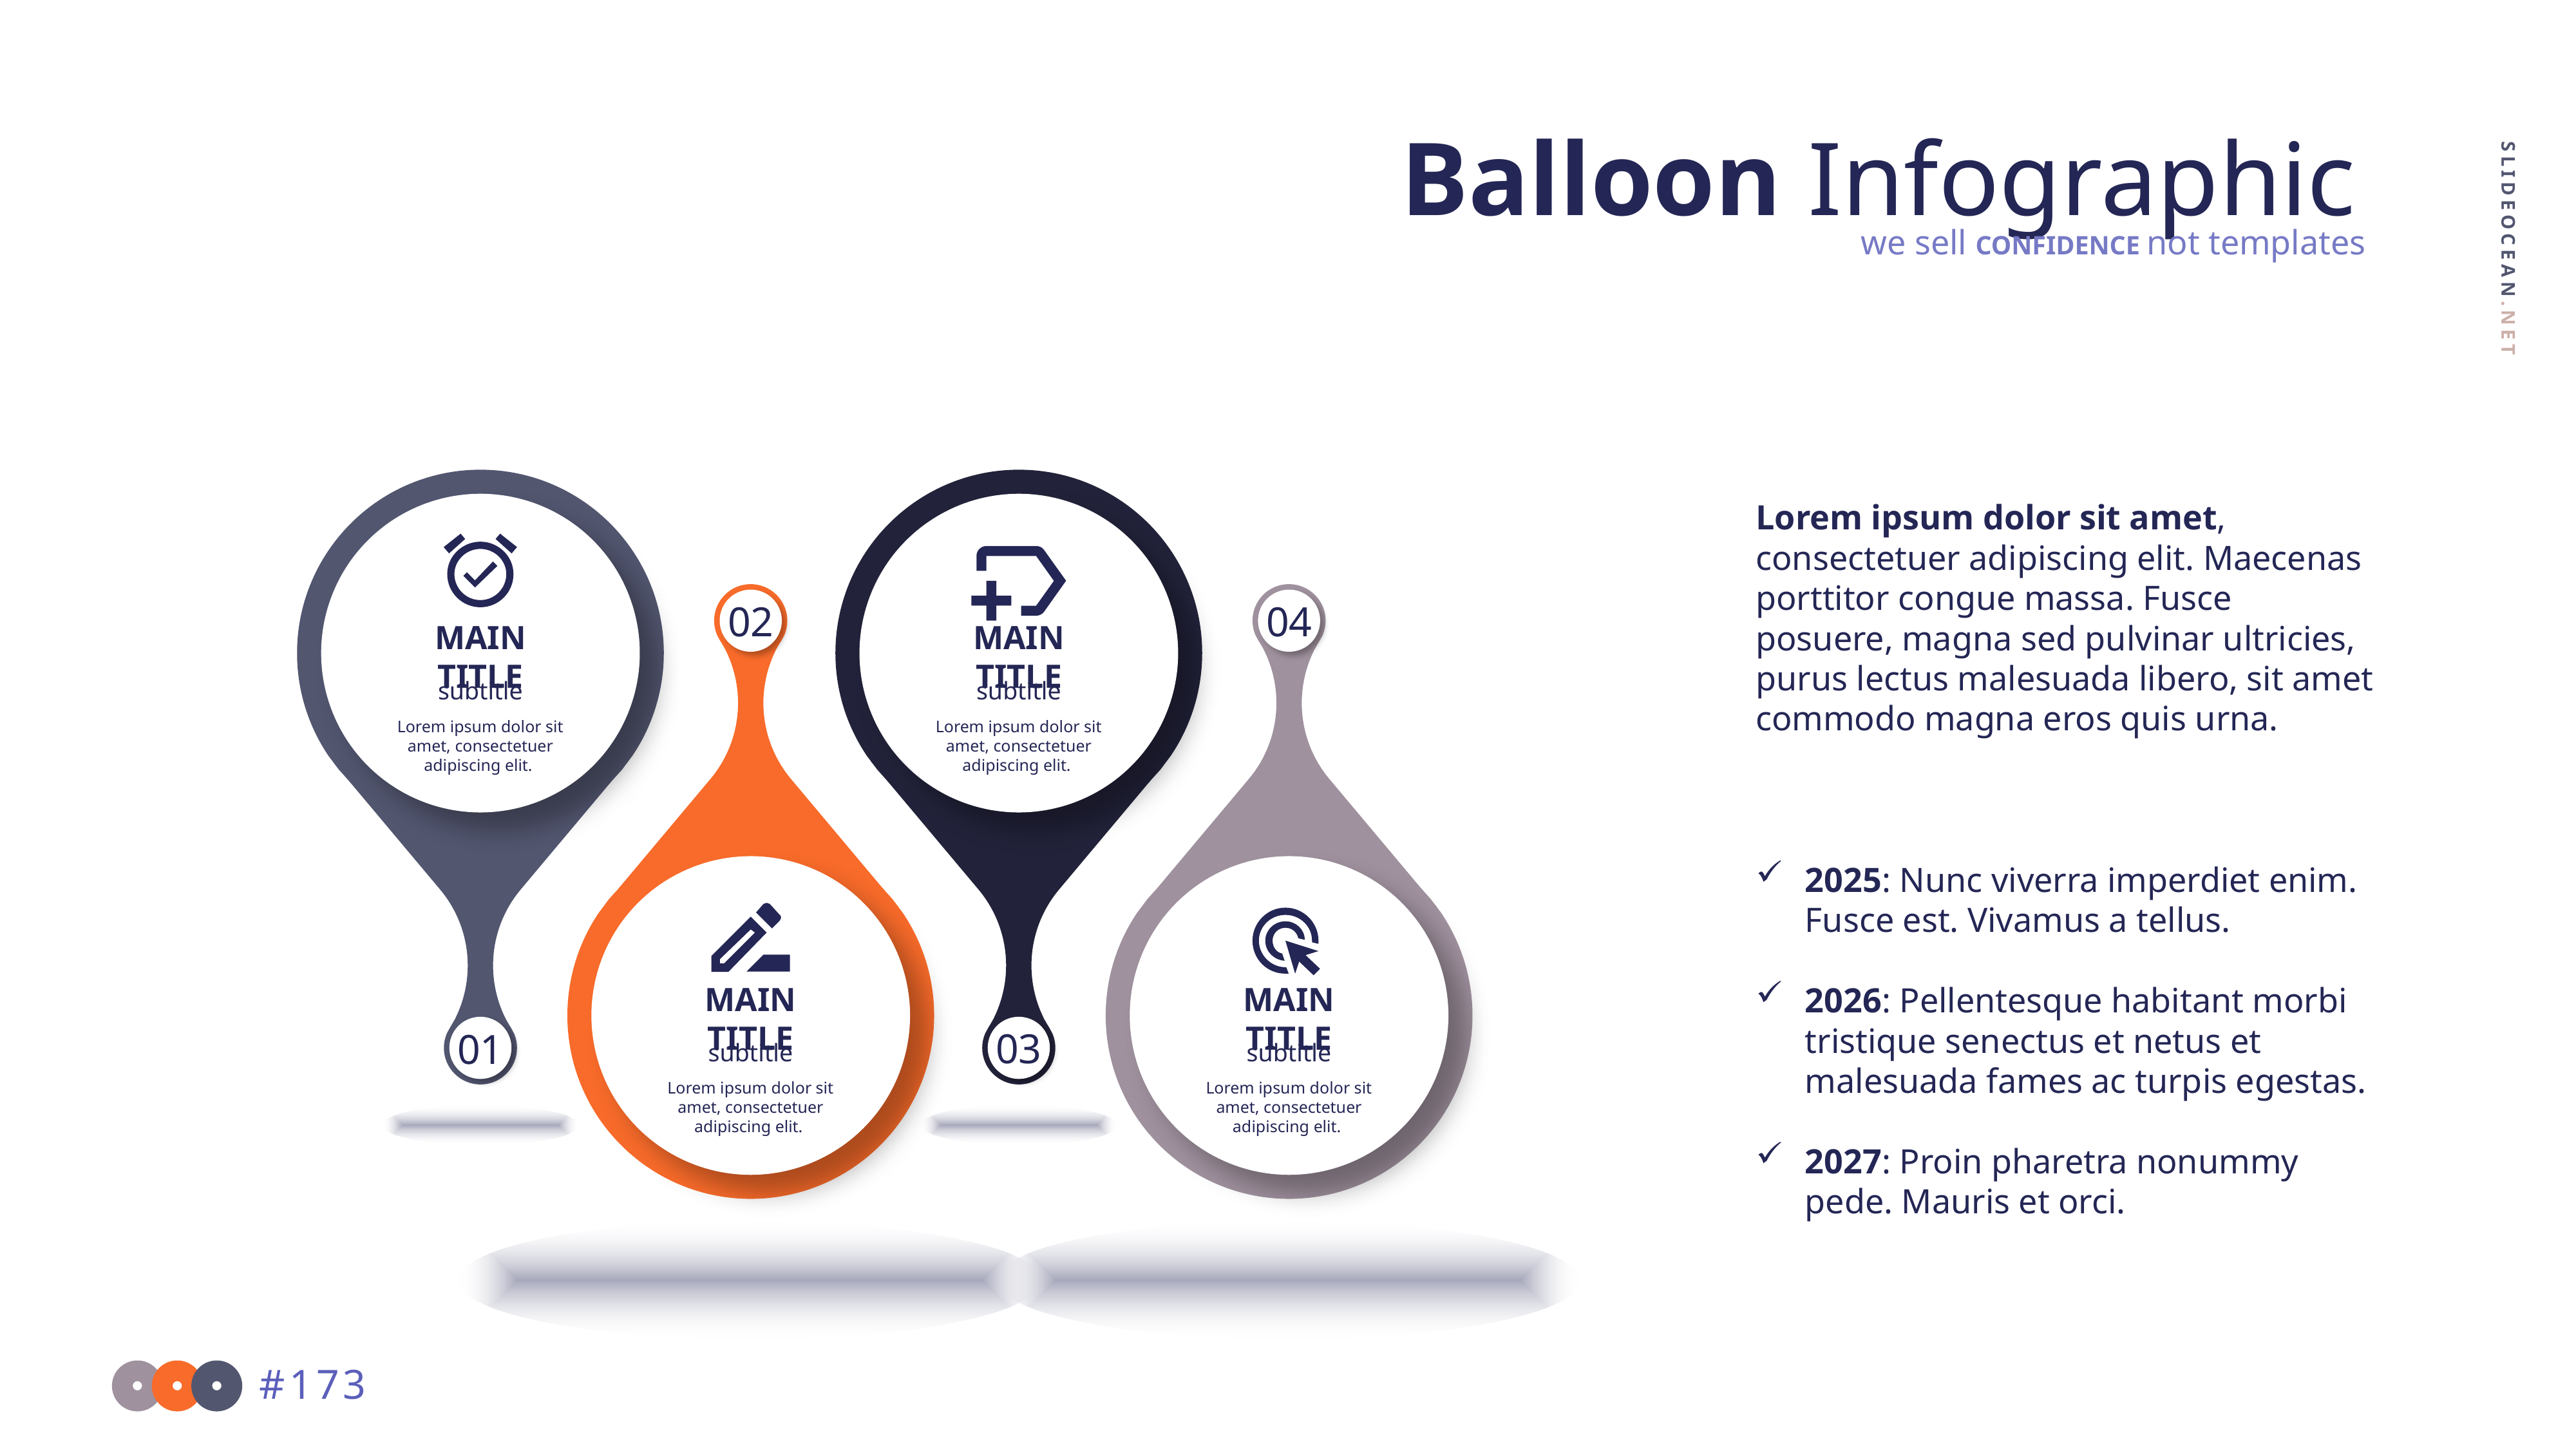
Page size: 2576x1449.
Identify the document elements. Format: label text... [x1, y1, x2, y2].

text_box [836, 470, 1202, 632]
text_box Lorem ipsum dolor sit amet, consectetuer adipiscing elit. Maecenas porttitor congue massa. Fusce posuere, magna sed pulvinar ultricies, purus lectus malesuada libero, sit amet commodo magna eros quis urna. 2025: Nunc viverra imperdiet enim. Fusce est. Vivamus a tellus. 2026: Pellentesque habitant morbi tristique senectus et netus et malesuada fames ac turpis egestas. 2027: Proin pharetra nonummy pede. Mauris et orci. [1746, 491, 2385, 1266]
text_box #173 [259, 1359, 405, 1408]
text_box we sell CONFIDENCE not templates [1851, 216, 2376, 266]
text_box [1106, 584, 1472, 1198]
text_box Balloon Infographic [1391, 110, 2365, 241]
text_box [567, 584, 934, 1198]
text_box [934, 777, 1106, 1084]
text_box [381, 1104, 567, 1146]
text_box [995, 1220, 1581, 1341]
text_box [457, 1220, 1019, 1341]
text_box [934, 1104, 1106, 1146]
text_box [652, 994, 849, 1139]
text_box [382, 632, 579, 777]
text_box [1190, 994, 1388, 1139]
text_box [920, 632, 1117, 777]
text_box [711, 902, 791, 972]
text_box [298, 470, 663, 1084]
